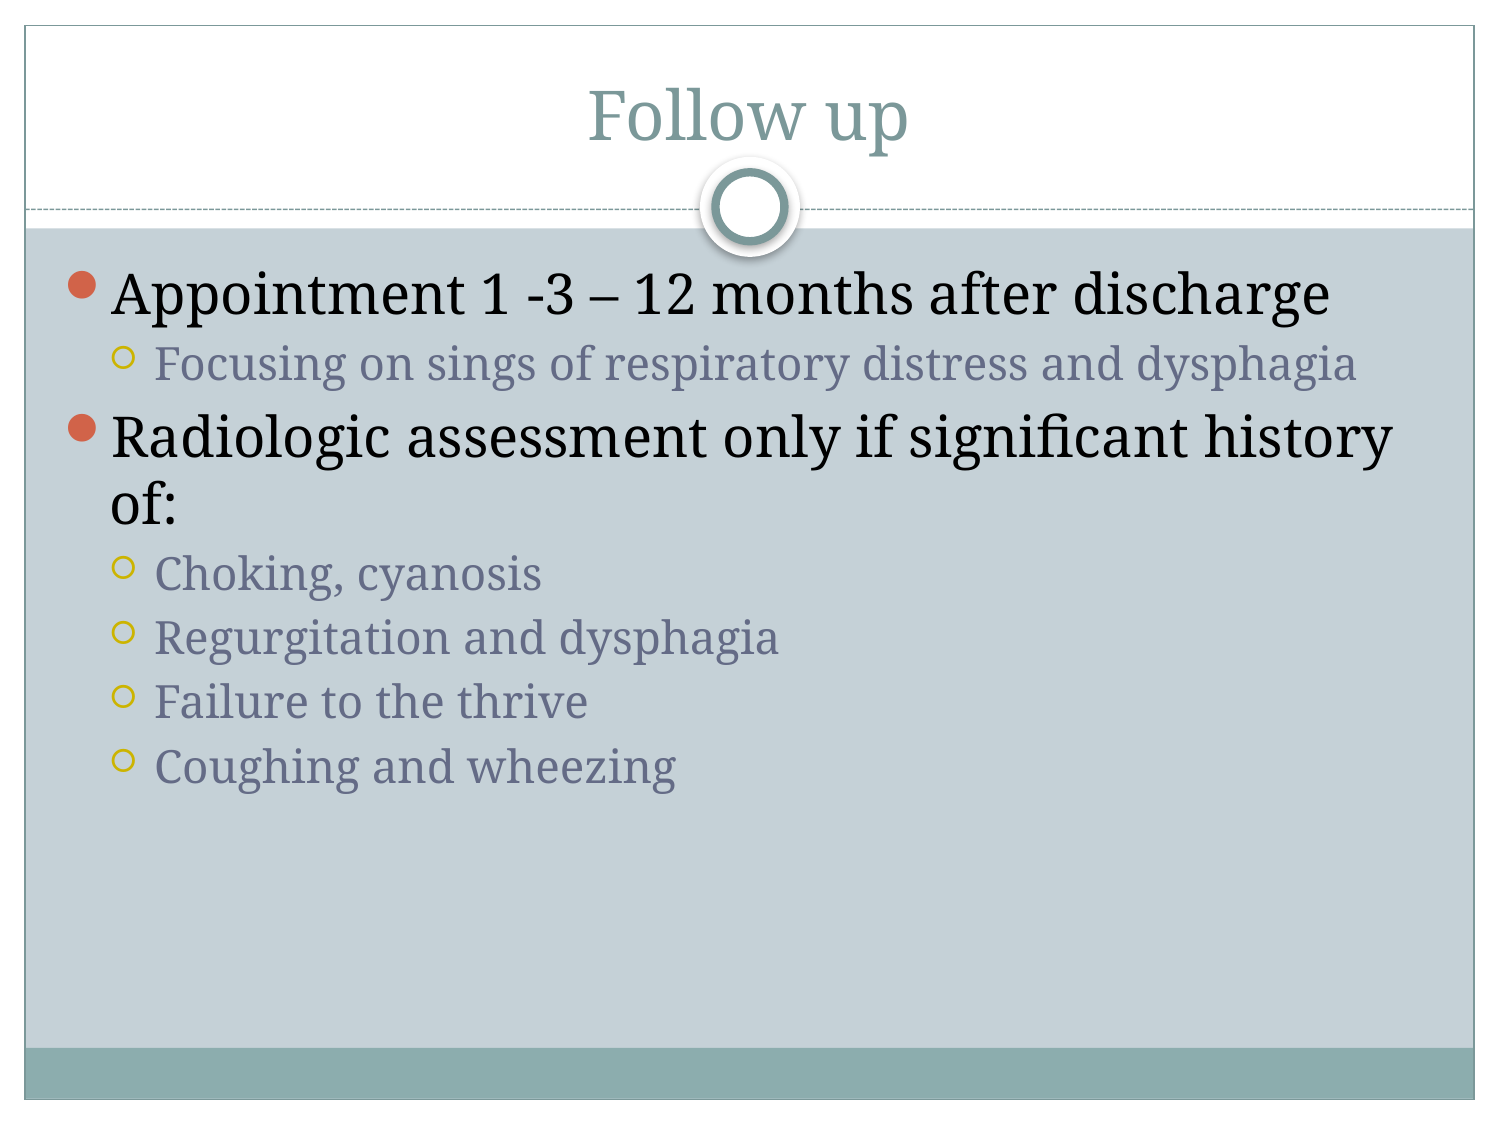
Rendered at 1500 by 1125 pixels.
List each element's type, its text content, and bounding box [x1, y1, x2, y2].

title Follow up [49, 37, 1450, 162]
list Appointment 1 -3 – 12 months after discharge Focusing on sings of respiratory distress and dysphagia Radiologic assessment only if significant history of: Choking, cyanosis Regurgitation and dysphagia Failure to the thrive Coughing and wheezing [49, 250, 1445, 1001]
